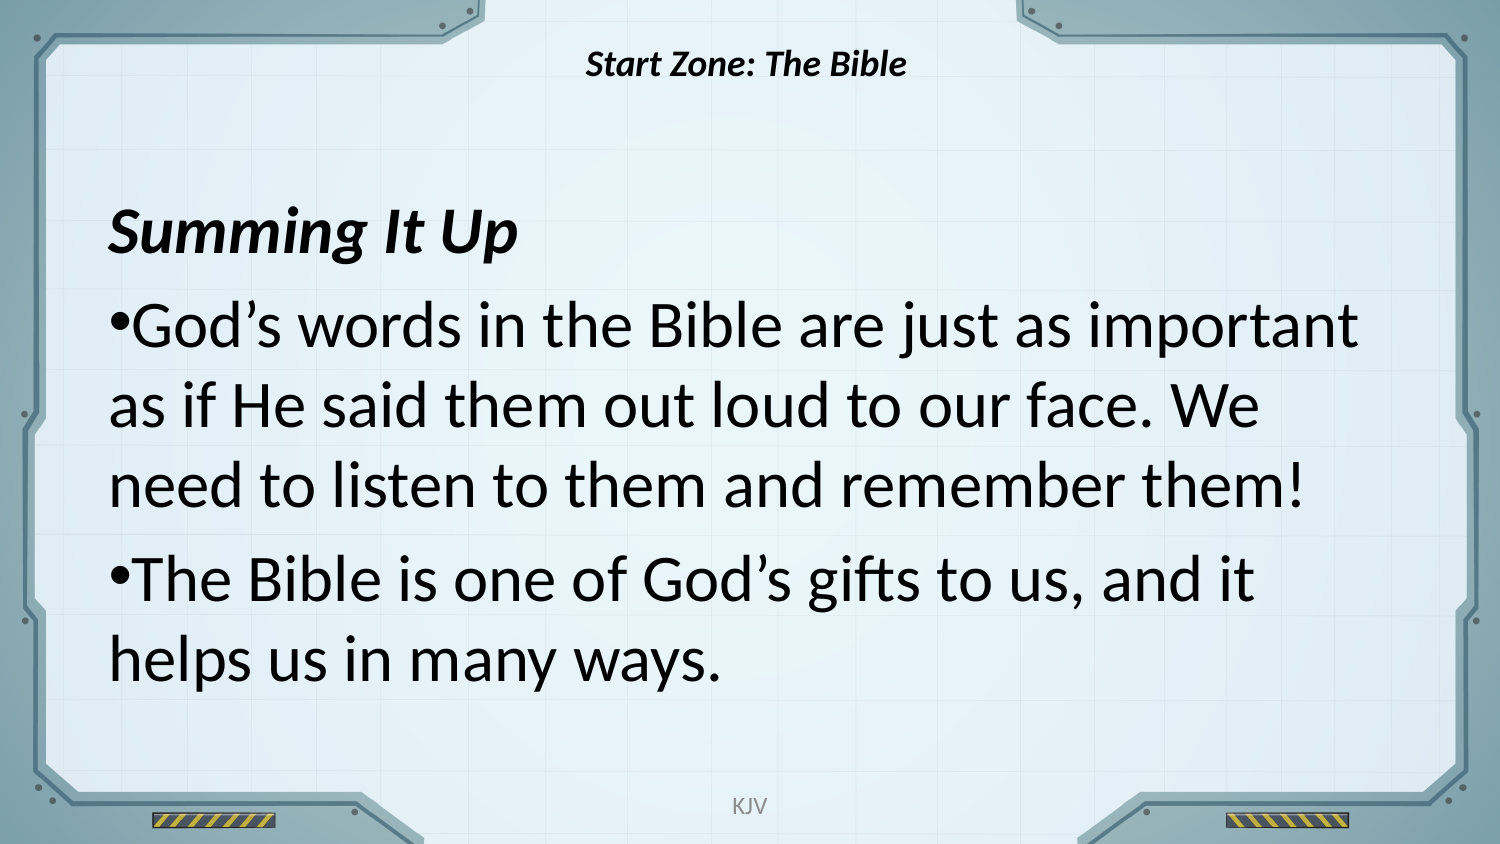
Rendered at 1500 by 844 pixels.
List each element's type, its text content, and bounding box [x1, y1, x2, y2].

picture [0, 0, 1500, 844]
list Summing It Up God’s words in the Bible are just as important as if He said them out loud to our face. We need to listen to them and remember them! The Bible is one of God’s gifts to us, and it helps us in many ways. [93, 122, 1408, 759]
text_box Start Zone: The Bible [502, 31, 992, 91]
footer KJV [512, 782, 988, 828]
